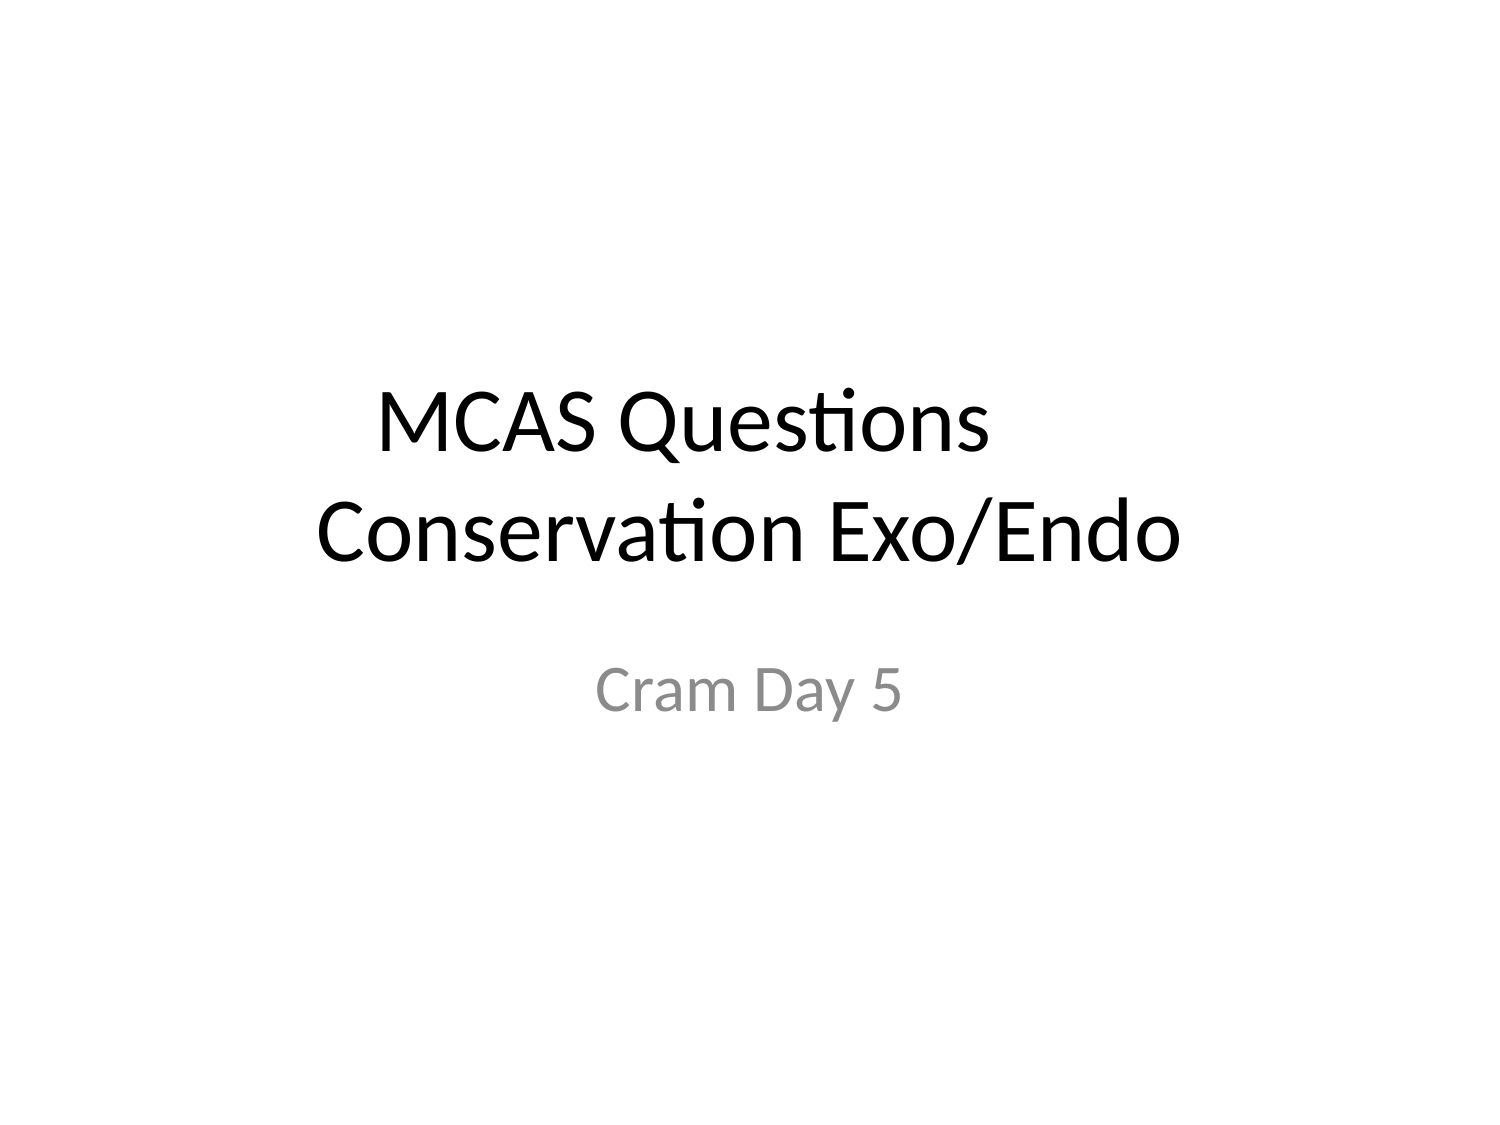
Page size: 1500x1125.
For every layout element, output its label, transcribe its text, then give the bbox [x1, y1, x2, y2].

title MCAS Questions Conservation Exo/Endo [112, 349, 1388, 591]
subtitle Cram Day 5 [225, 637, 1275, 925]
